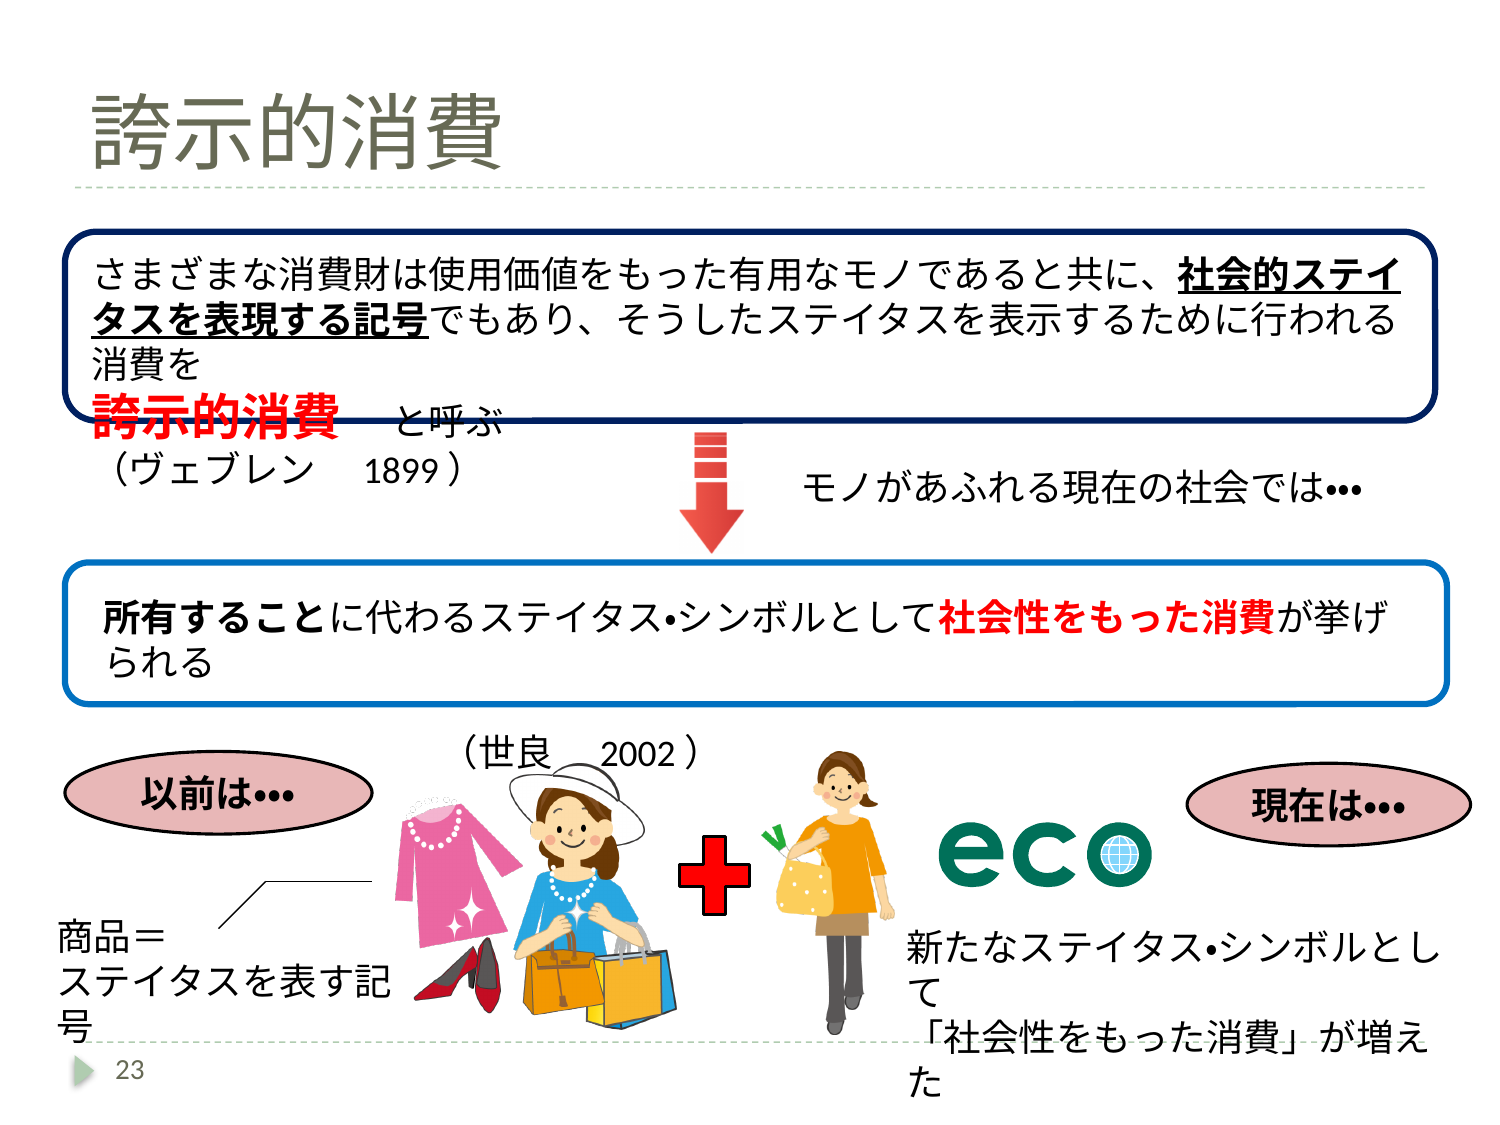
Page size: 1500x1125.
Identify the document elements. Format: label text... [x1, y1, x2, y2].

text_box [683, 835, 751, 916]
text_box モノがあふれる現在の社会では・・・ [785, 456, 1388, 516]
title 誇示的消費 [75, 24, 1425, 188]
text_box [40, 751, 677, 1030]
slide_number 23 [100, 1043, 426, 1103]
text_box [761, 751, 1471, 1036]
text_box さまざまな消費財は使用価値をもった有用なモノであると共に、社会的ステイタスを表現する記号でもあり、そうしたステイタスを表示するために行われる消費を 誇示的消費 と呼ぶ （ヴェブレン 1899） [76, 243, 1424, 499]
picture [650, 460, 773, 526]
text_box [64, 562, 1448, 705]
text_box [63, 230, 1437, 416]
